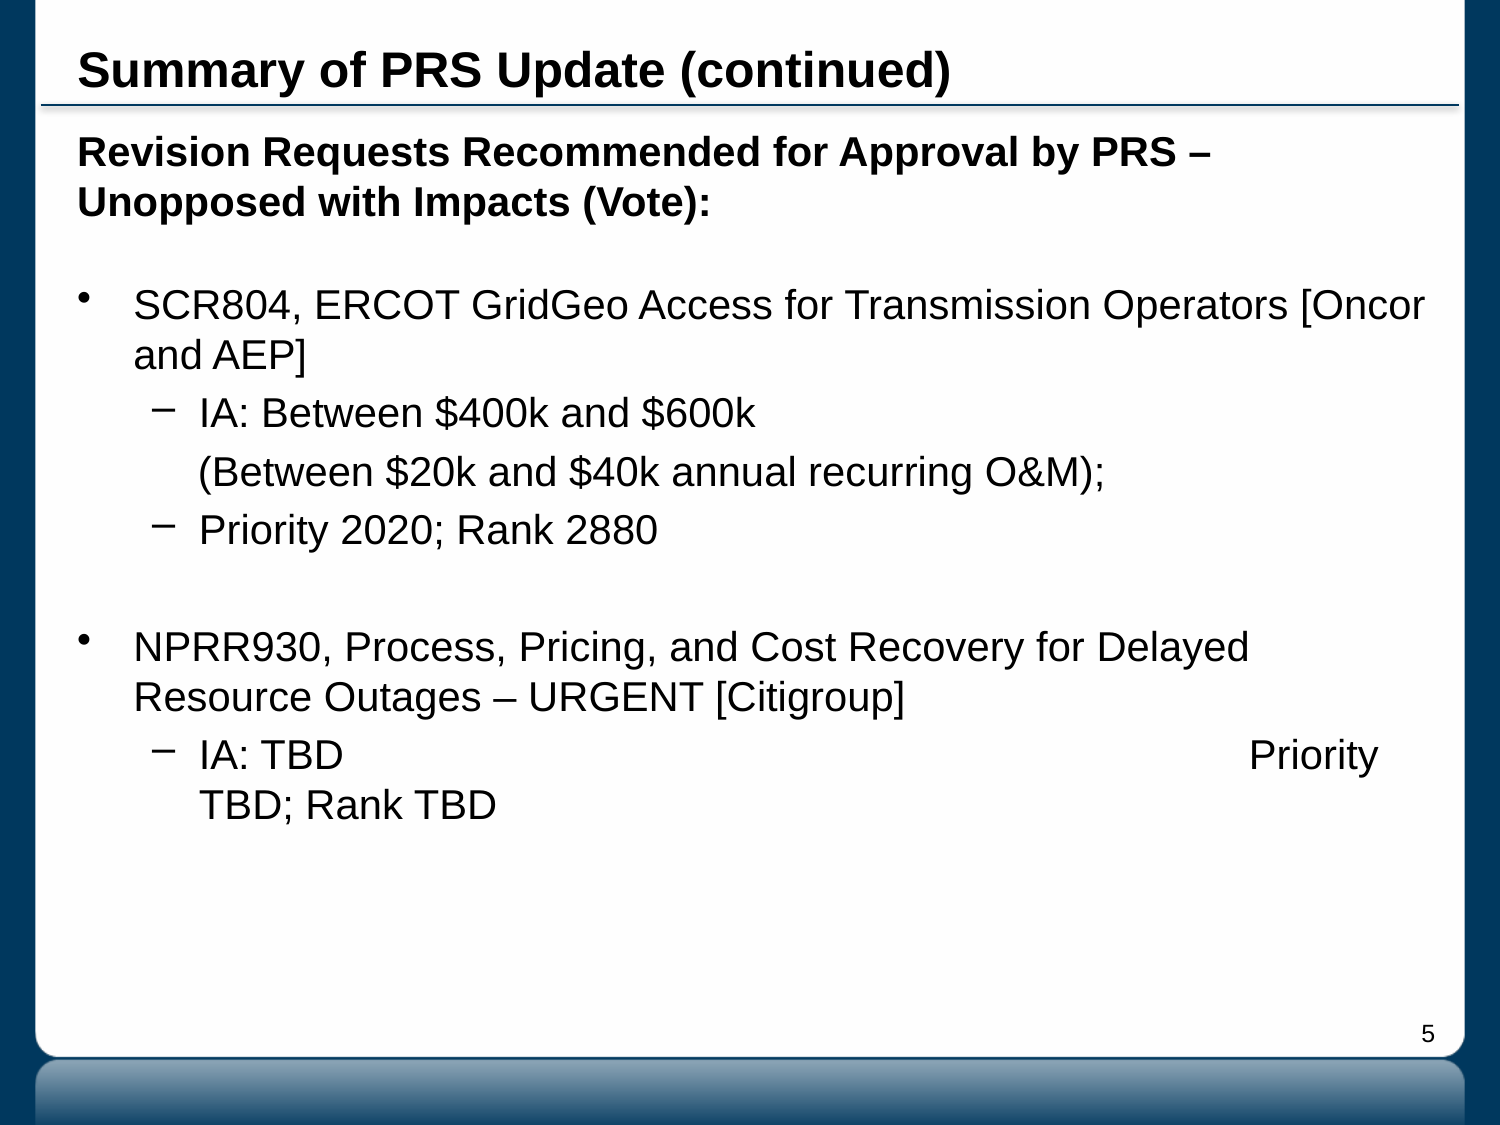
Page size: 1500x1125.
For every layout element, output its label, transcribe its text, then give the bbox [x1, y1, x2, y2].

picture [35, 0, 1465, 1125]
text_box Revision Requests Recommended for Approval by PRS – Unopposed with Impacts (Vote): SCR804, ERCOT GridGeo Access for Transmission Operators [Oncor and AEP] IA: Between $400k and $600k (Between $20k and $40k annual recurring O&M); Priority 2020; Rank 2880 NPRR930, Process, Pricing, and Cost Recovery for Delayed Resource Outages – URGENT [Citigroup] IA: TBD Priority TBD; Rank TBD [62, 117, 1450, 1027]
title Summary of PRS Update (continued) [62, 29, 1450, 106]
